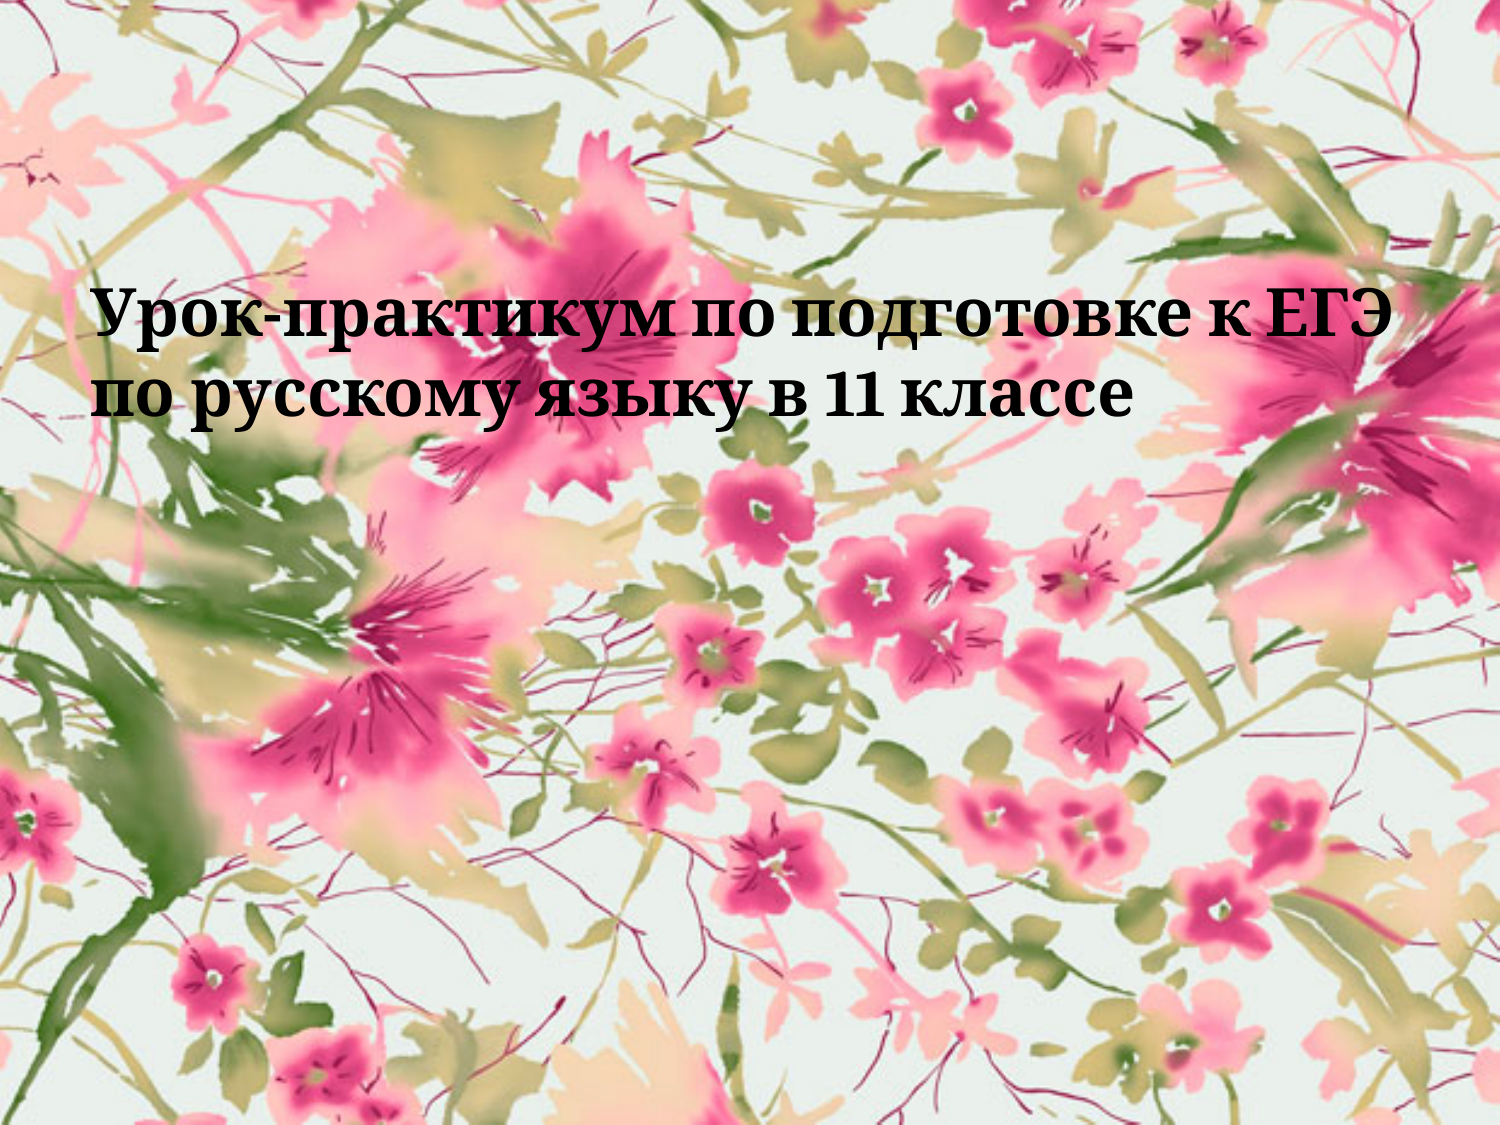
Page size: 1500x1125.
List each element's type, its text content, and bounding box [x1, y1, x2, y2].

list Урок-практикум по подготовке к ЕГЭ по русскому языку в 11 классе [75, 262, 1425, 1005]
picture [0, 0, 1500, 1125]
